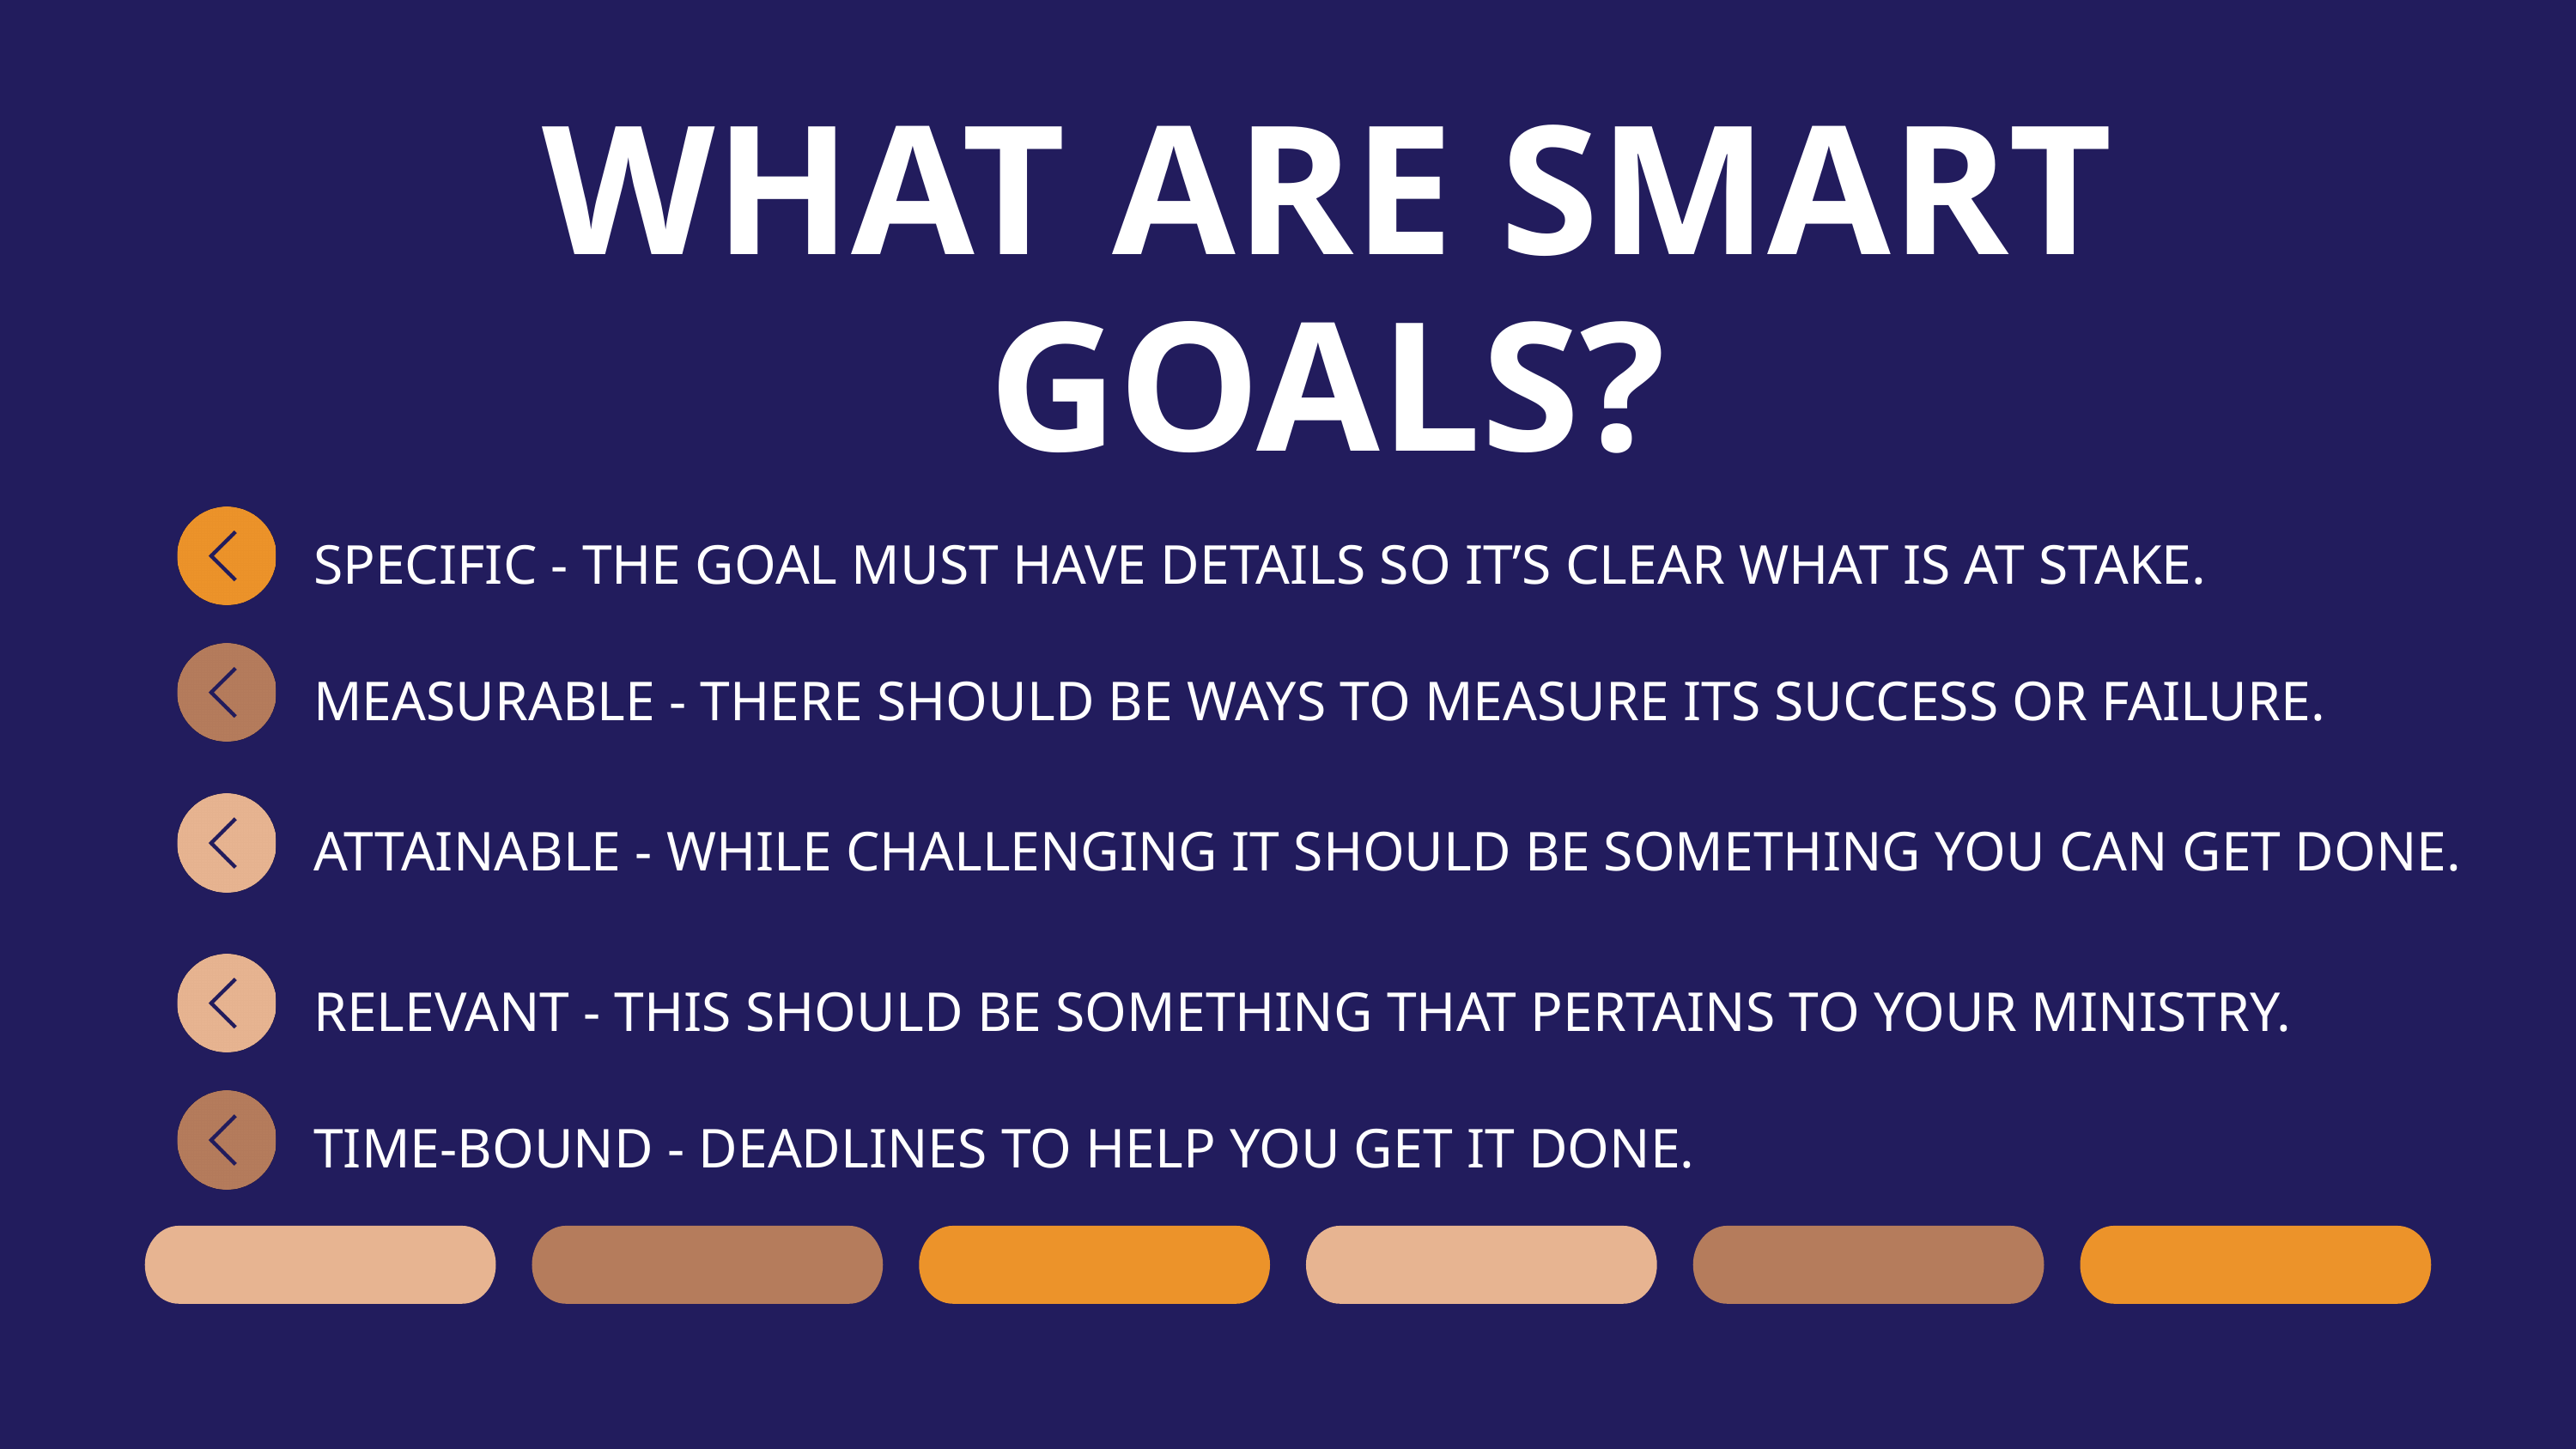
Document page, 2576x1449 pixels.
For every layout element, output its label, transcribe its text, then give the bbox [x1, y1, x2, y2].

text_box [1692, 1225, 2044, 1304]
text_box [532, 1225, 884, 1304]
text_box [177, 793, 276, 893]
text_box TIME-BOUND - DEADLINES TO HELP YOU GET IT DONE. [313, 1109, 2312, 1179]
text_box SPECIFIC - THE GOAL MUST HAVE DETAILS SO IT’S CLEAR WHAT IS AT STAKE. [313, 524, 2409, 596]
text_box [177, 1090, 276, 1190]
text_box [1305, 1225, 1657, 1304]
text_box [144, 1225, 496, 1304]
text_box ATTAINABLE - WHILE CHALLENGING IT SHOULD BE SOMETHING YOU CAN GET DONE. [313, 812, 2481, 882]
text_box [177, 506, 276, 605]
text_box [918, 1225, 1271, 1304]
text_box [177, 954, 276, 1052]
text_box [2080, 1225, 2432, 1304]
text_box [177, 643, 276, 743]
text_box MEASURABLE - THERE SHOULD BE WAYS TO MEASURE ITS SUCCESS OR FAILURE. [313, 662, 2409, 732]
text_box RELEVANT - THIS SHOULD BE SOMETHING THAT PERTAINS TO YOUR MINISTRY. [313, 972, 2372, 1043]
text_box WHAT ARE SMART GOALS? [377, 94, 2277, 488]
